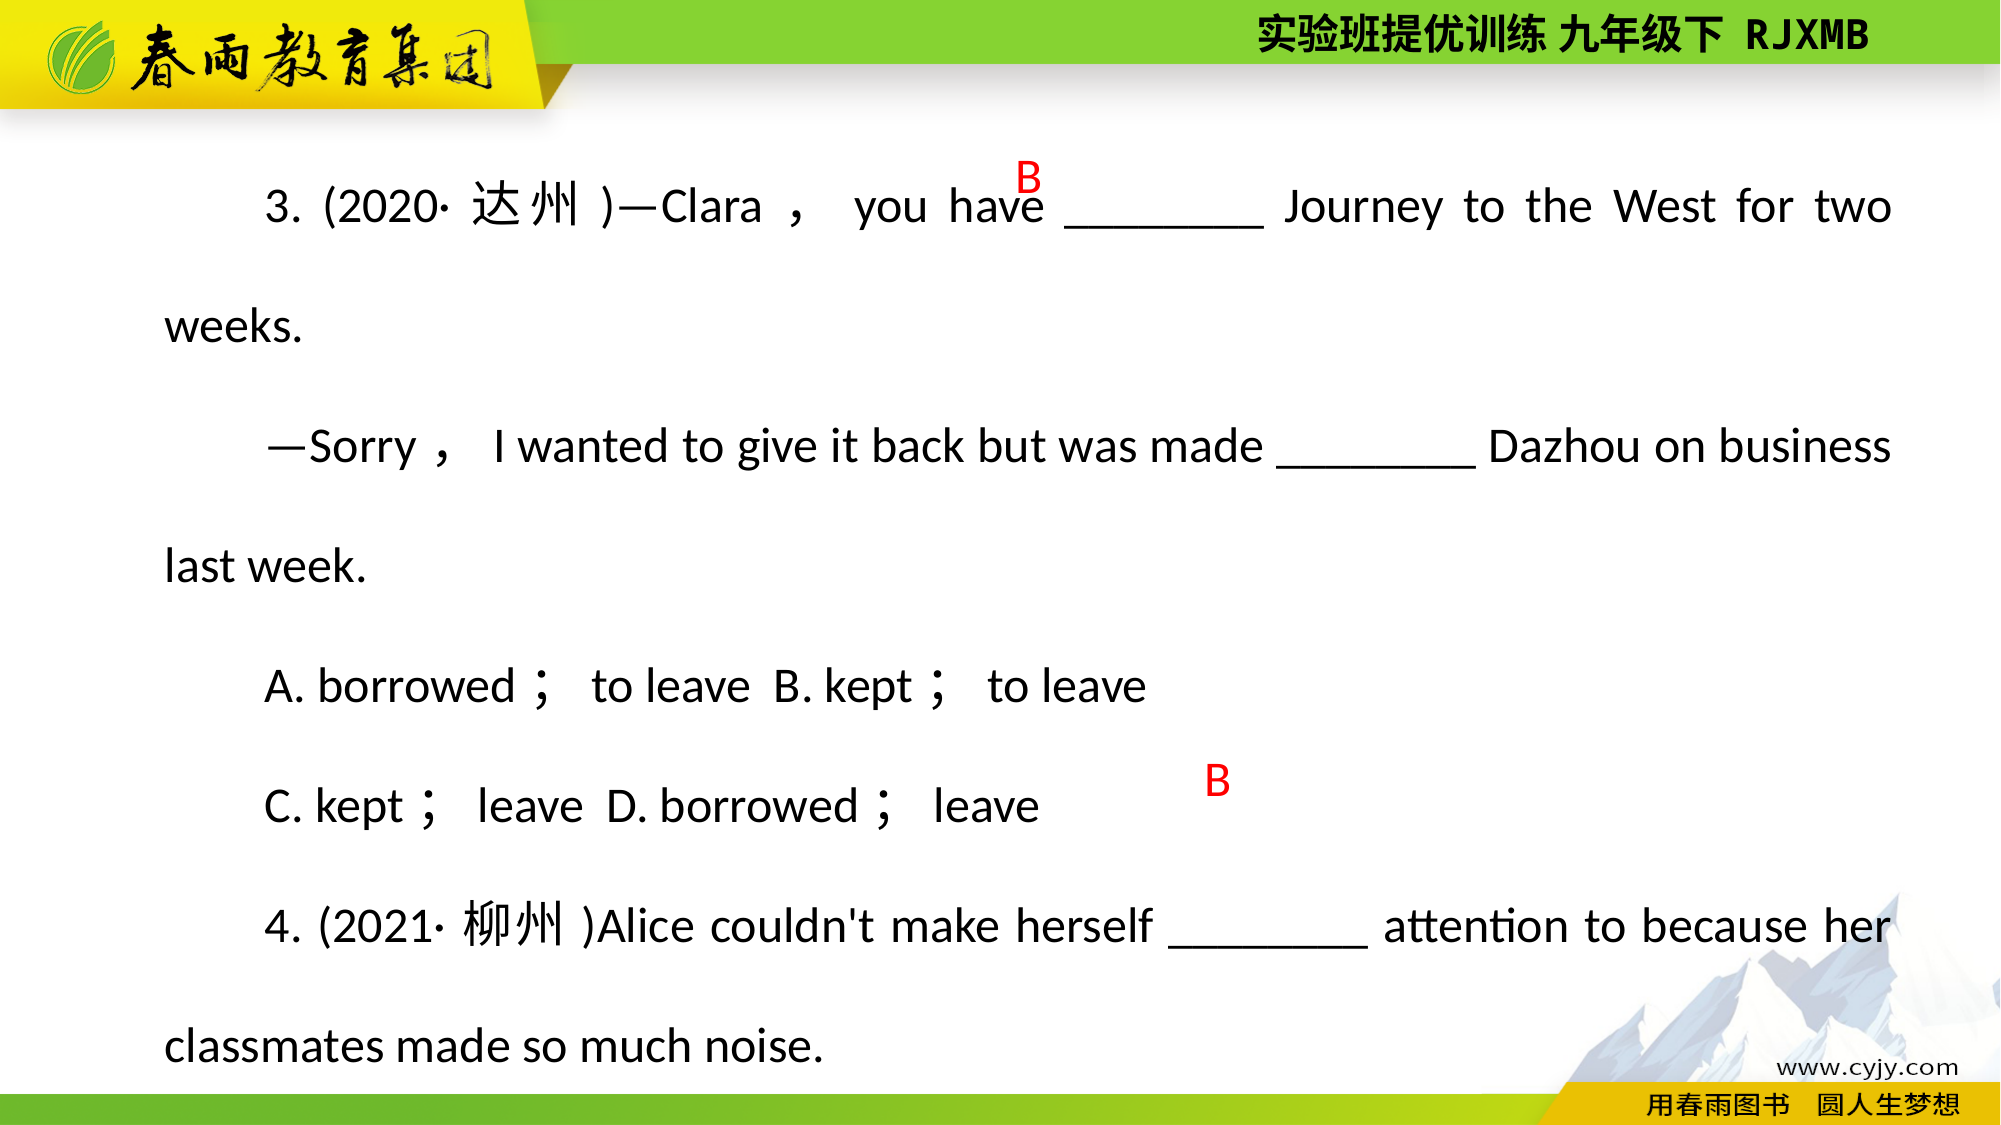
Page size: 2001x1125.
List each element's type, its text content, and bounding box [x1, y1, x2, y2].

text_box B [1189, 739, 1247, 814]
text_box B [1000, 135, 1058, 211]
picture [0, 0, 2001, 1125]
text_box 3. (2020·达州)—Clara，you have ________ Journey to the West for two weeks. —Sorry，I wanted to give it back but was made ________ Dazhou on business last week. A. borrowed；to leave B. kept；to leave C. kept；leave D. borrowed；leave 4. (2021·柳州)Alice couldn't make herself ________ attention to because her classmates made so much noise. A. pay B. paid C. paying [150, 104, 1909, 1125]
